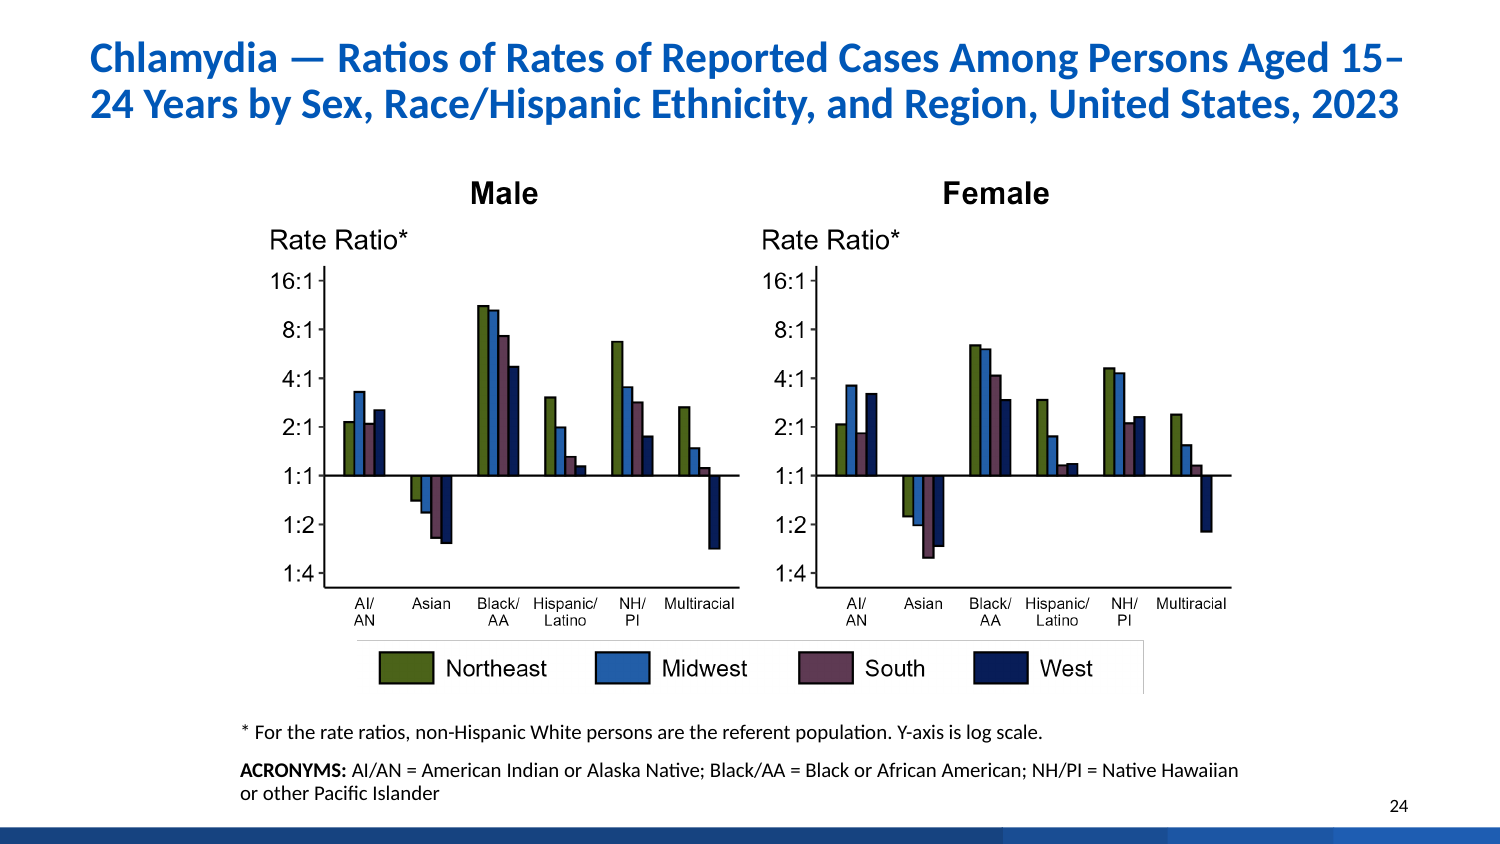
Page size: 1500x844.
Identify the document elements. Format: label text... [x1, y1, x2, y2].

picture [258, 166, 1242, 694]
title Chlamydia — Ratios of Rates of Reported Cases Among Persons Aged 15–24 Years by Sex, Race/Hispanic Ethnicity, and Region, United States, 2023 [75, 19, 1425, 144]
list * For the rate ratios, non-Hispanic White persons are the referent population. Y-axis is log scale. ACRONYMS: AI/AN = American Indian or Alaska Native; Black/AA = Black or African American; NH/PI = Native Hawaiian or other Pacific Islander [225, 714, 1275, 820]
